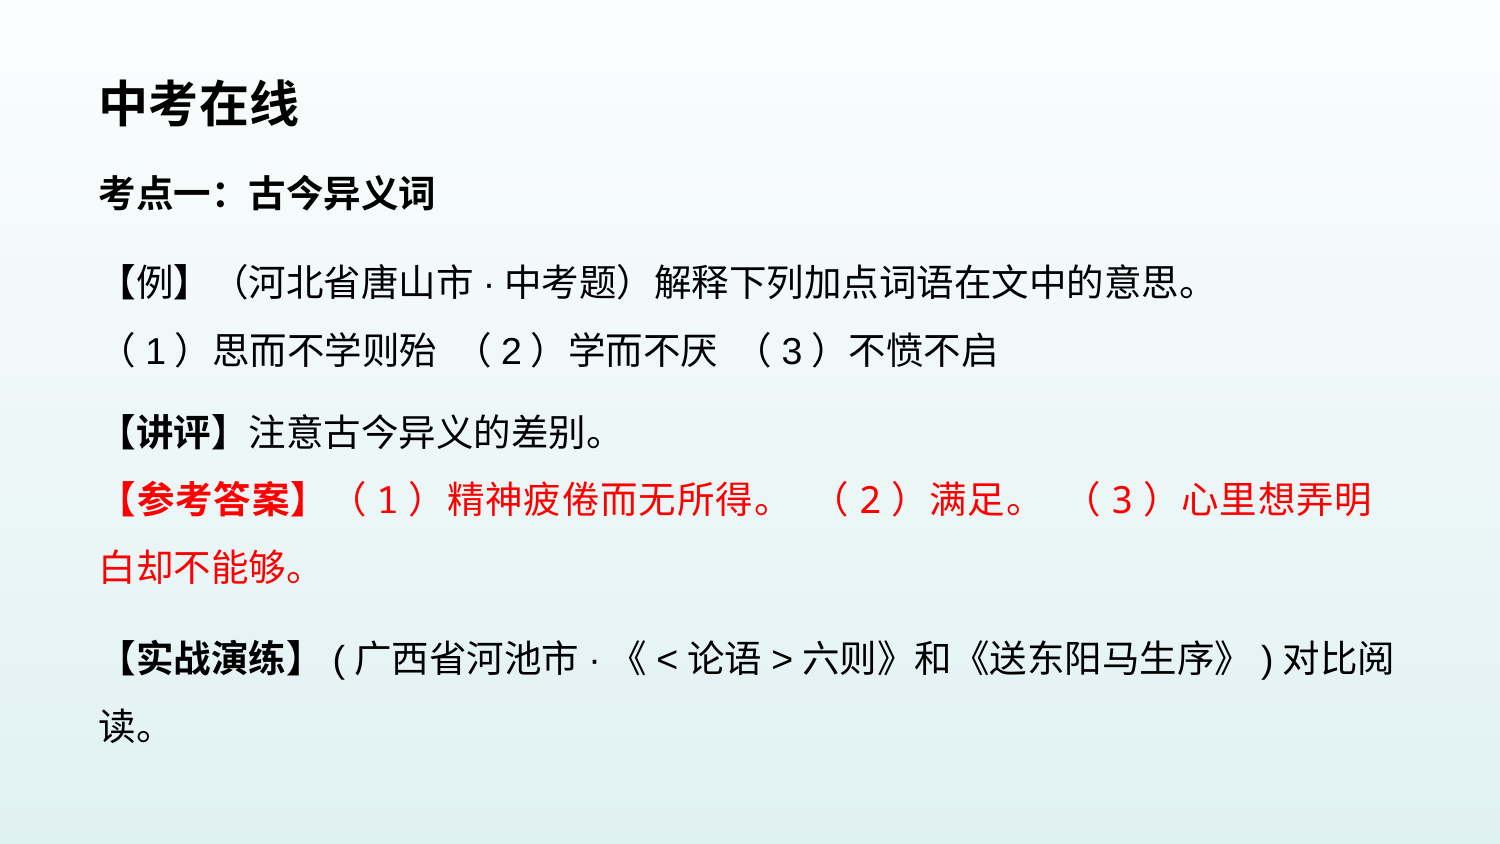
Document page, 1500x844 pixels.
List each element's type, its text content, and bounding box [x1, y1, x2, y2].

text_box 考点一：古今异义词 [84, 162, 1361, 223]
text_box 【实战演练】(广西省河池市·《<论语>六则》和《送东阳马生序》)对比阅读。 [84, 605, 1439, 755]
text_box 【例】（河北省唐山市·中考题）解释下列加点词语在文中的意思。 （1）思而不学则殆 （2）学而不厌 （3）不愤不启 [84, 229, 1463, 380]
text_box 【讲评】注意古今异义的差别。 【参考答案】（1）精神疲倦而无所得。 （2）满足。 （3）心里想弄明白却不能够。 [84, 379, 1387, 597]
text_box 中考在线 [84, 71, 368, 134]
